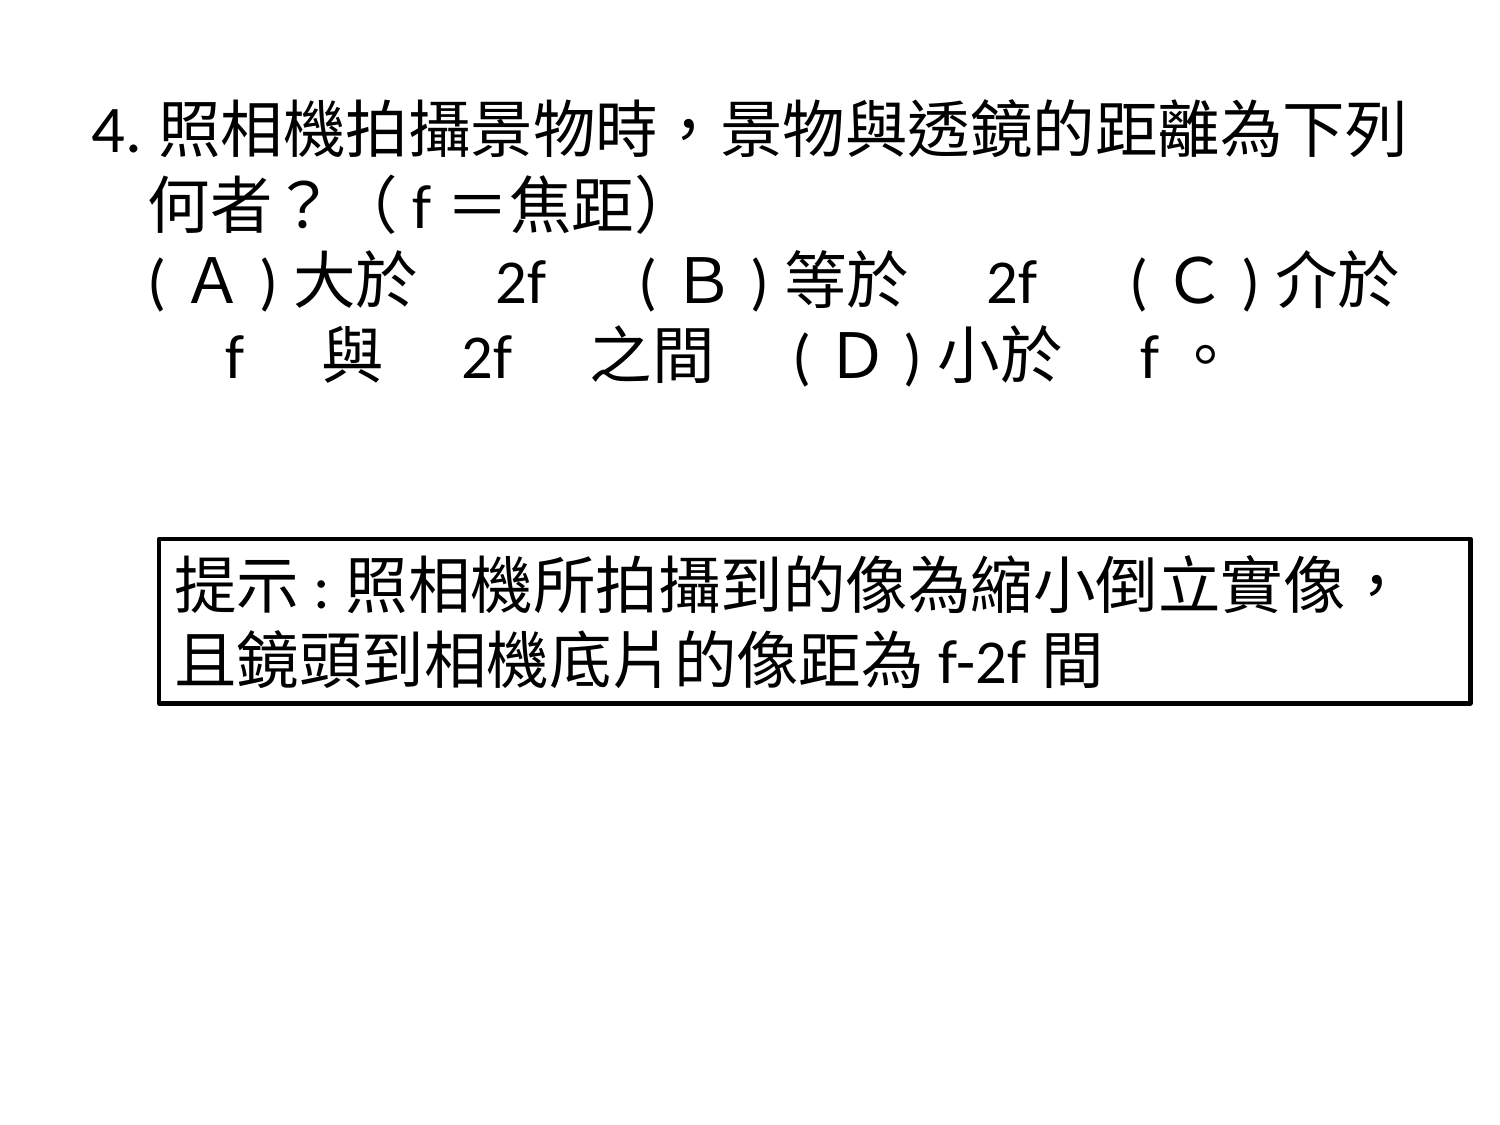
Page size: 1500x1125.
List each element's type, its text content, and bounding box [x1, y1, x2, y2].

list 4.照相機拍攝景物時，景物與透鏡的距離為下列何者？（f＝焦距） (Ａ)大於 2f (Ｂ)等於 2f (Ｃ)介於 f 與 2f 之間 (Ｄ)小於 f。 [76, 78, 1427, 587]
text_box 提示:照相機所拍攝到的像為縮小倒立實像，且鏡頭到相機底片的像距為f-2f間 [157, 537, 1473, 706]
